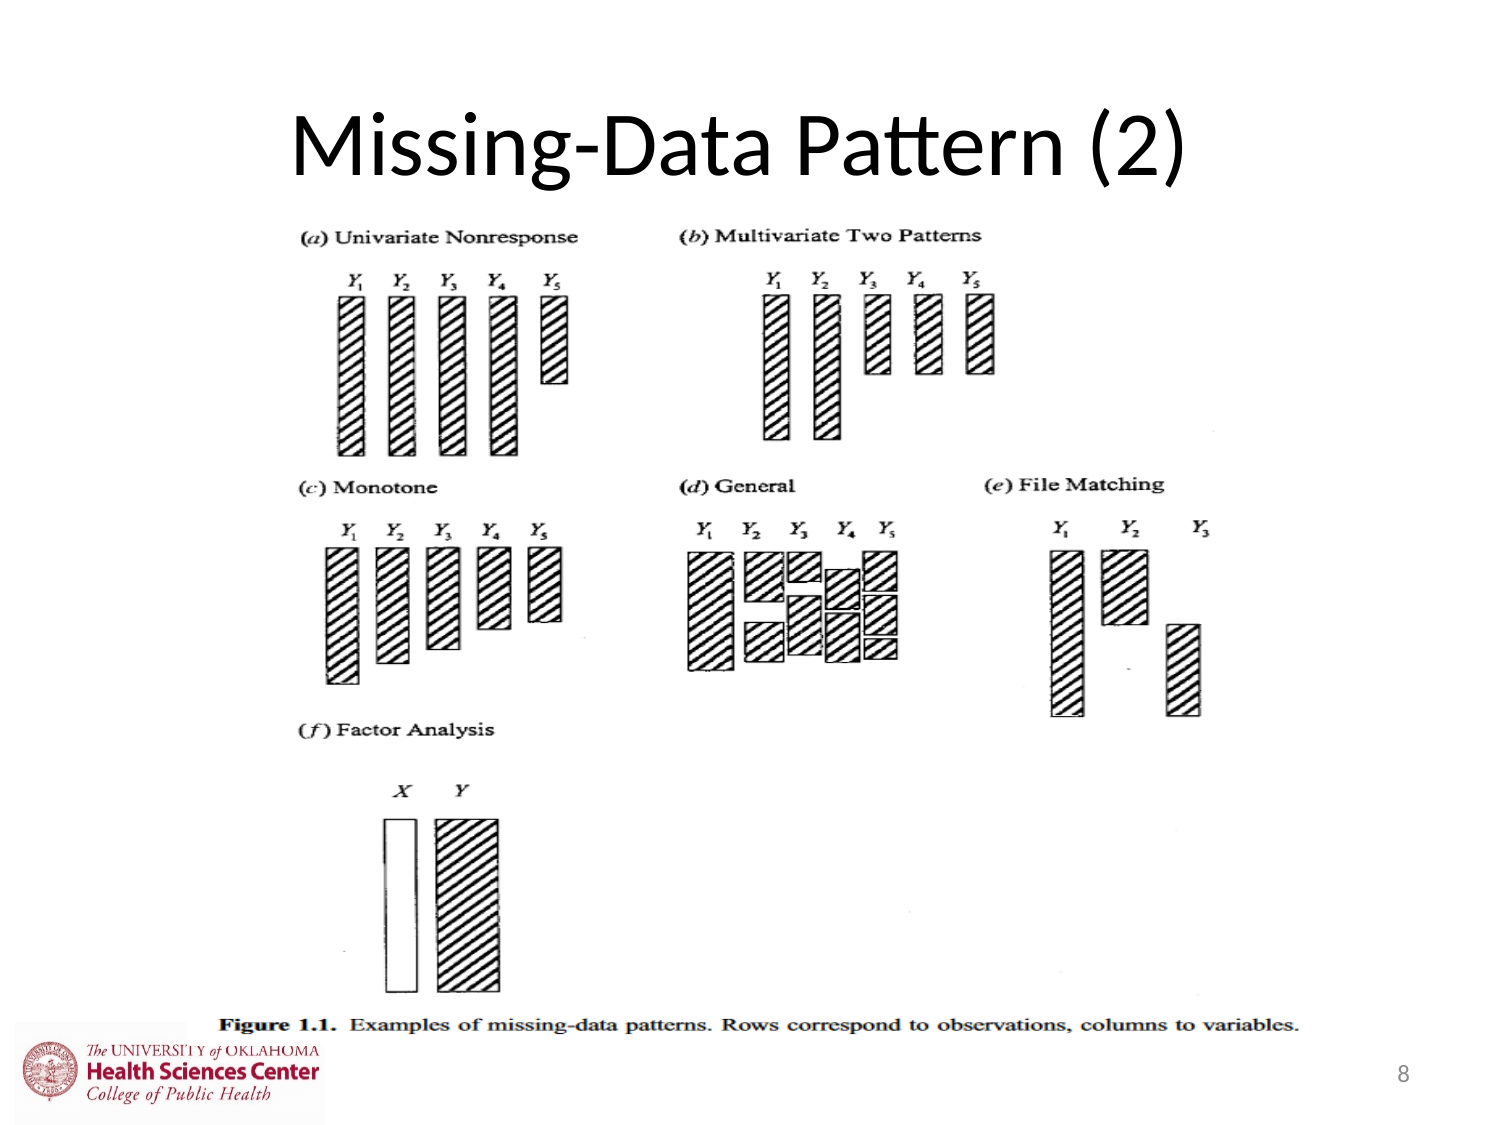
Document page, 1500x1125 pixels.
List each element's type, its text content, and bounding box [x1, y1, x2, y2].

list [187, 224, 1313, 1047]
slide_number 8 [1074, 1042, 1425, 1103]
picture [15, 1022, 325, 1125]
title Missing-Data Pattern (2) [75, 45, 1425, 233]
